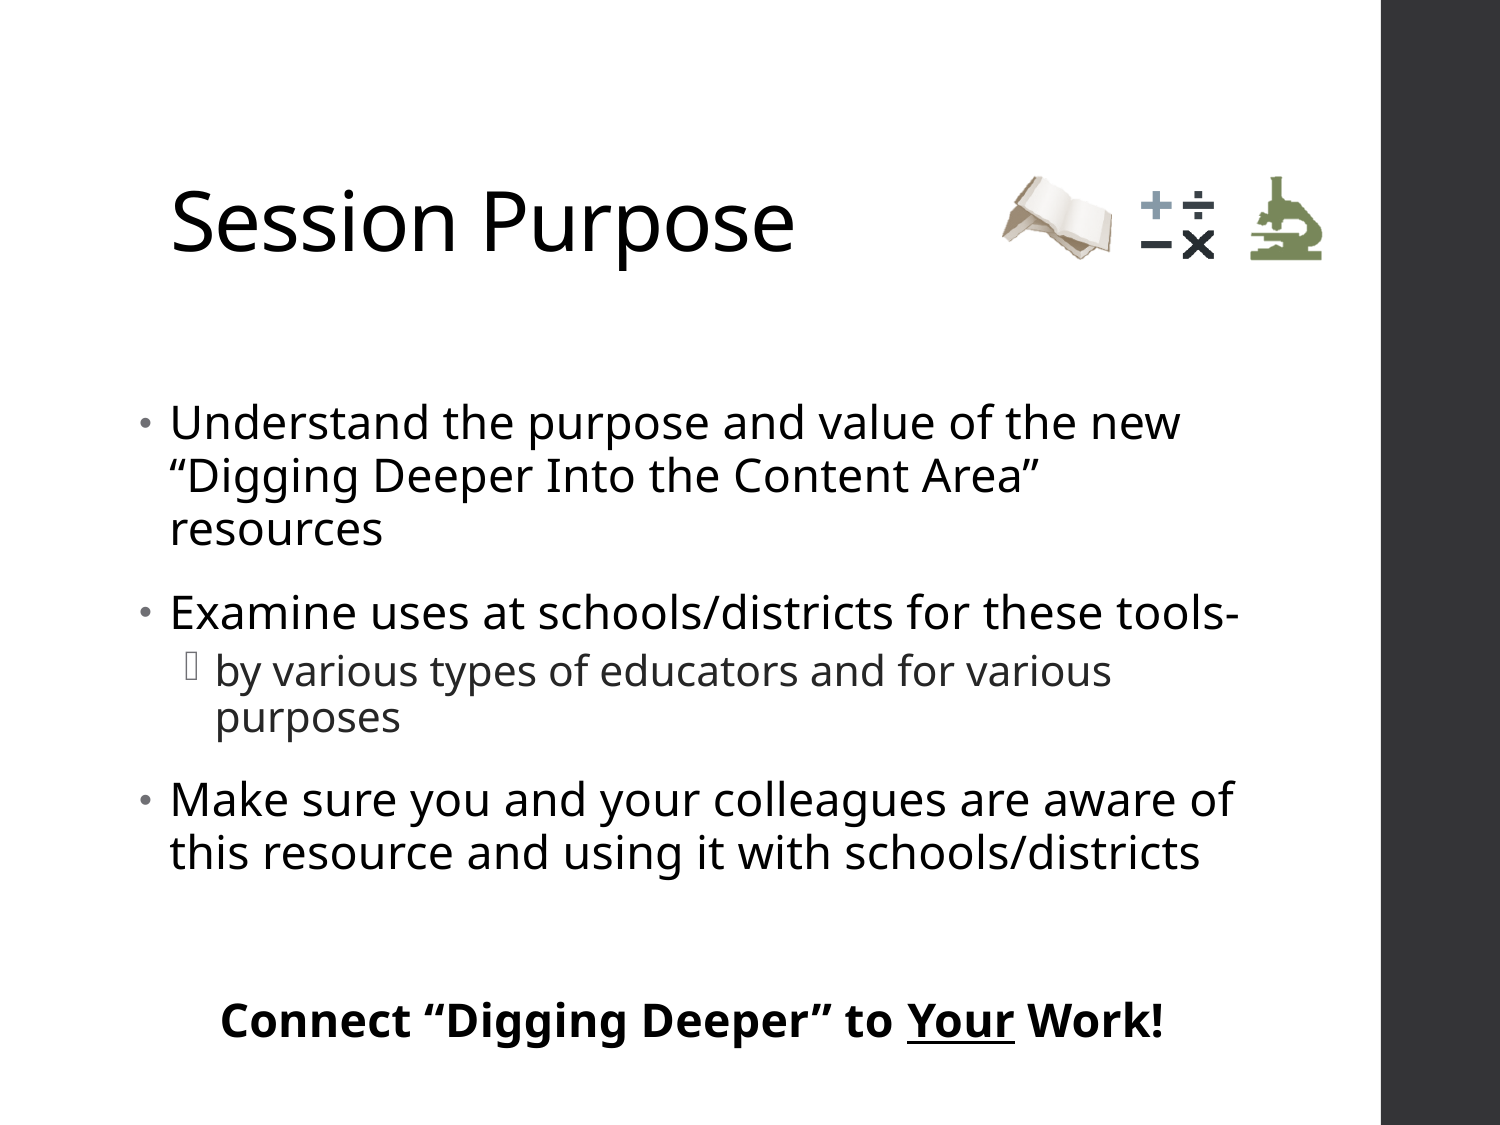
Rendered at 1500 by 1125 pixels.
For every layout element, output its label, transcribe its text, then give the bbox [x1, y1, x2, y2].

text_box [1001, 173, 1324, 264]
list Understand the purpose and value of the new “Digging Deeper Into the Content Area” resources Examine uses at schools/districts for these tools- by various types of educators and for various purposes Make sure you and your colleagues are aware of this resource and using it with schools/districts Connect “Digging Deeper” to Your Work! [124, 303, 1260, 1111]
title Session Purpose [155, 60, 1348, 278]
